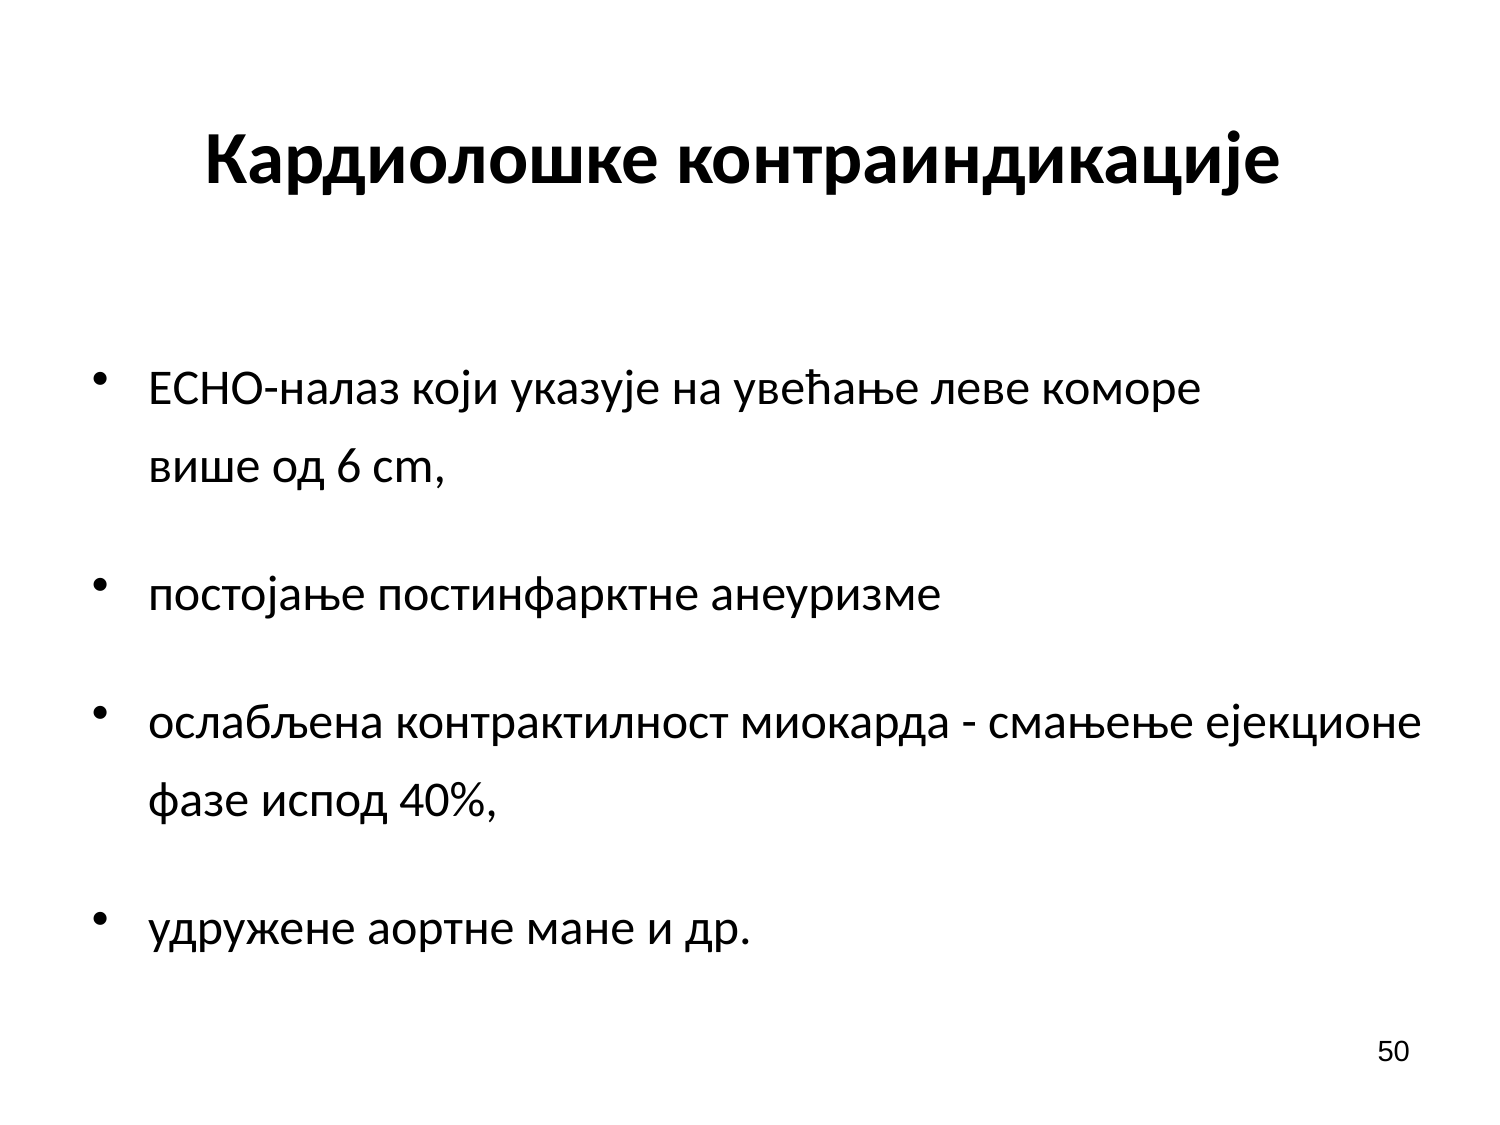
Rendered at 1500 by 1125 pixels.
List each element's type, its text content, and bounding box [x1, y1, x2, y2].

list ЕCHО-налаз који указује на увећање леве коморе више од 6 cm, постојање постинфарктне анеуризме ослабљена контрактилност миокарда - смањење ејекционе фазе испод 40%, удружене аортне мане и др. [76, 243, 1447, 1048]
slide_number 50 [1074, 1024, 1425, 1103]
title Кардиолошке контраиндикације [41, 19, 1447, 207]
